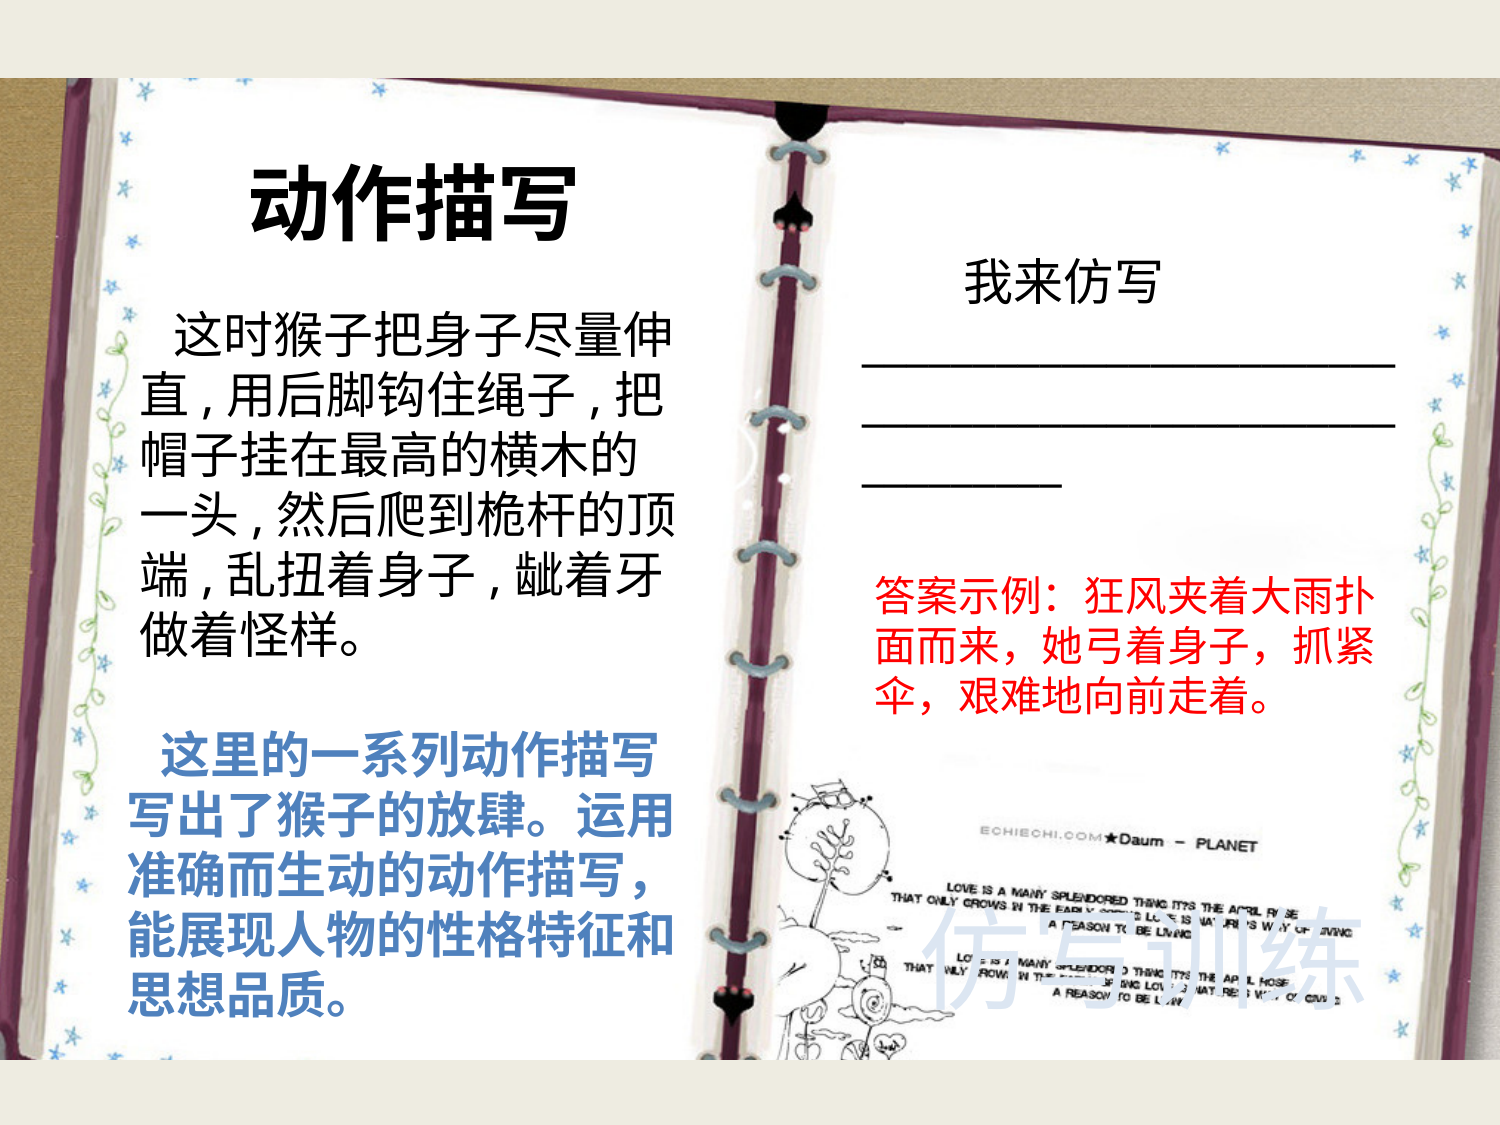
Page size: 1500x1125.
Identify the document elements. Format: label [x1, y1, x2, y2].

list [0, 77, 1500, 1060]
